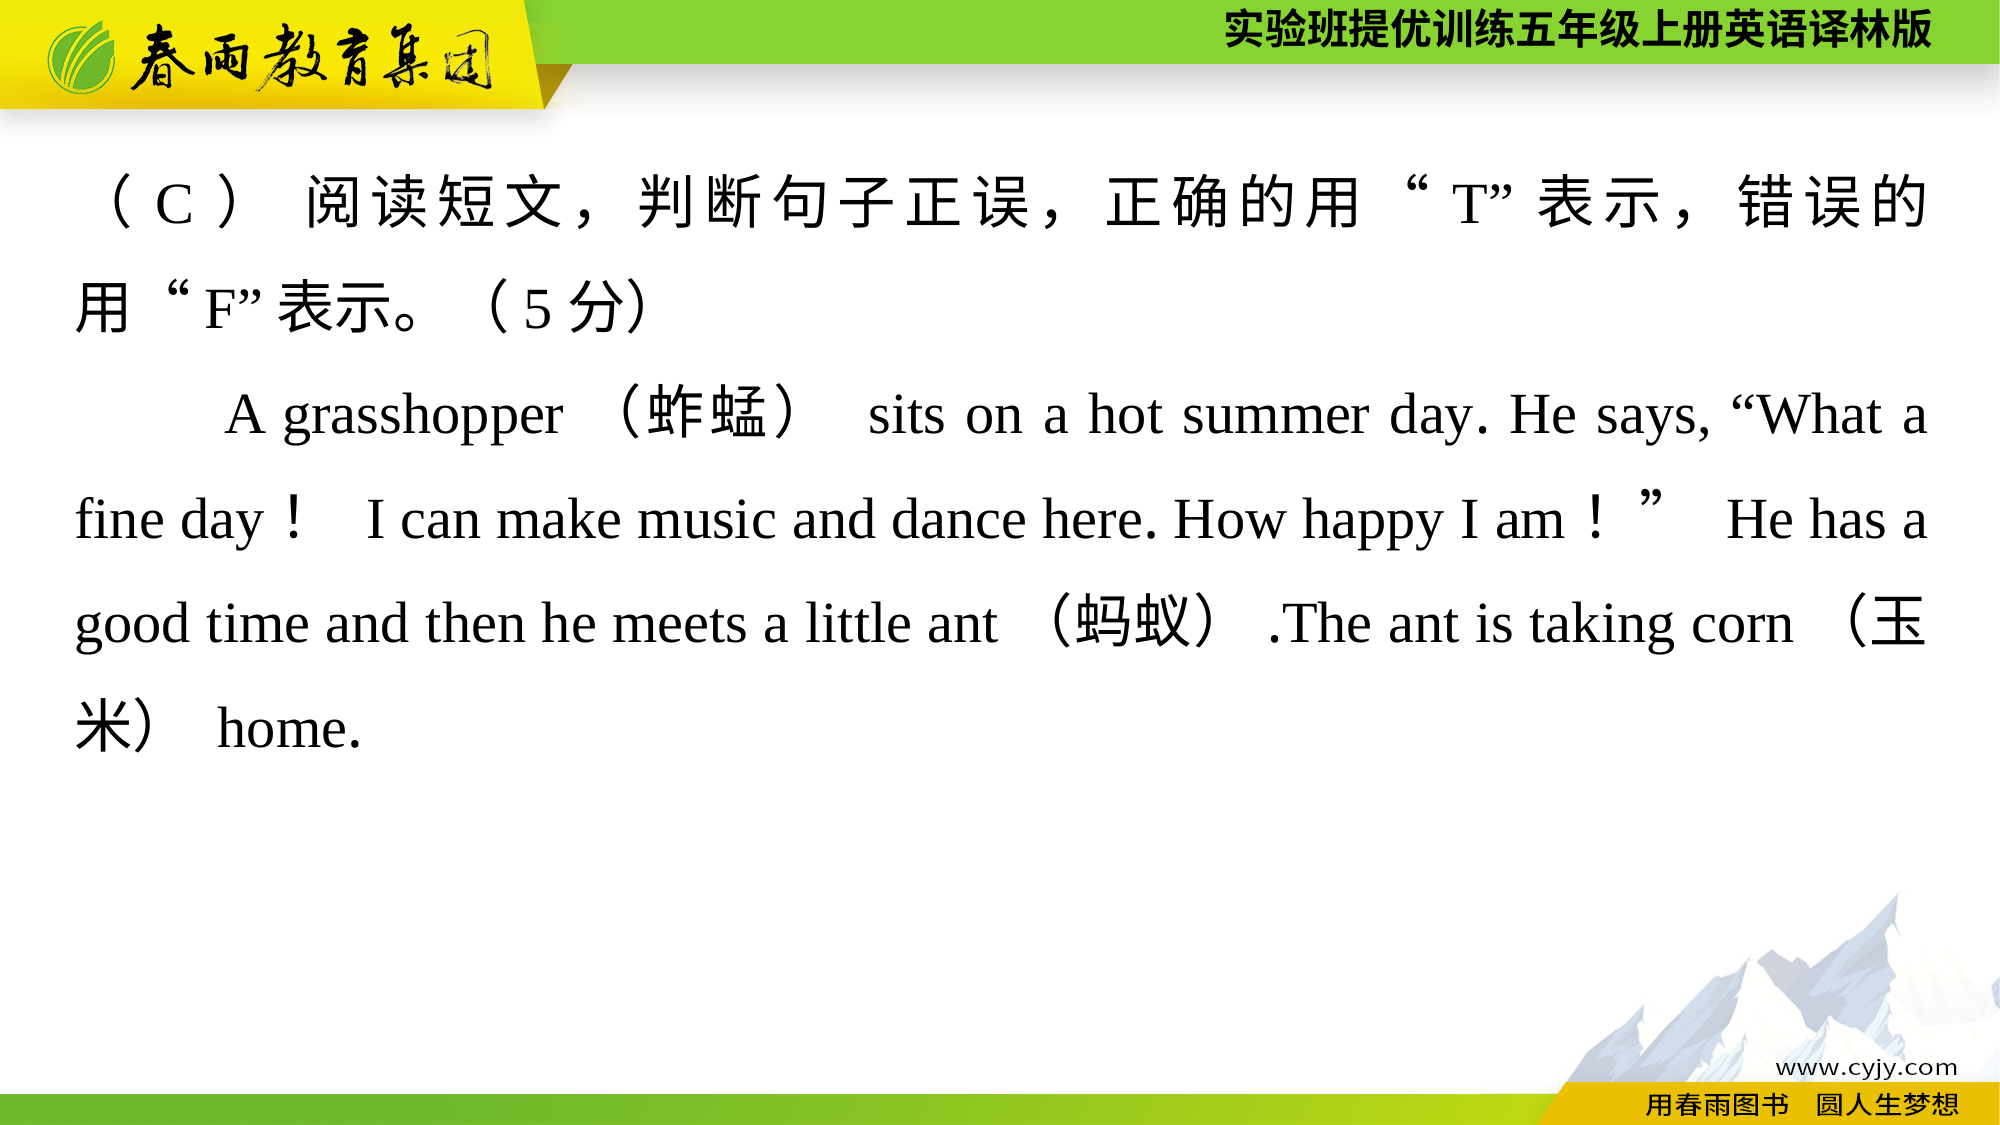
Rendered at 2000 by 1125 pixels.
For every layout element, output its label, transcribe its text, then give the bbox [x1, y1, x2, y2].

picture [0, 0, 2000, 1125]
list （C） 阅读短文，判断句子正误，正确的用“T”表示，错误的用“F”表示。（5分） A grasshopper（蚱蜢） sits on a hot summer day. He says, “What a fine day！ I can make music and dance here. How happy I am！” He has a good time and then he meets a little ant（蚂蚁）.The ant is taking corn（玉米） home. [59, 122, 1944, 774]
